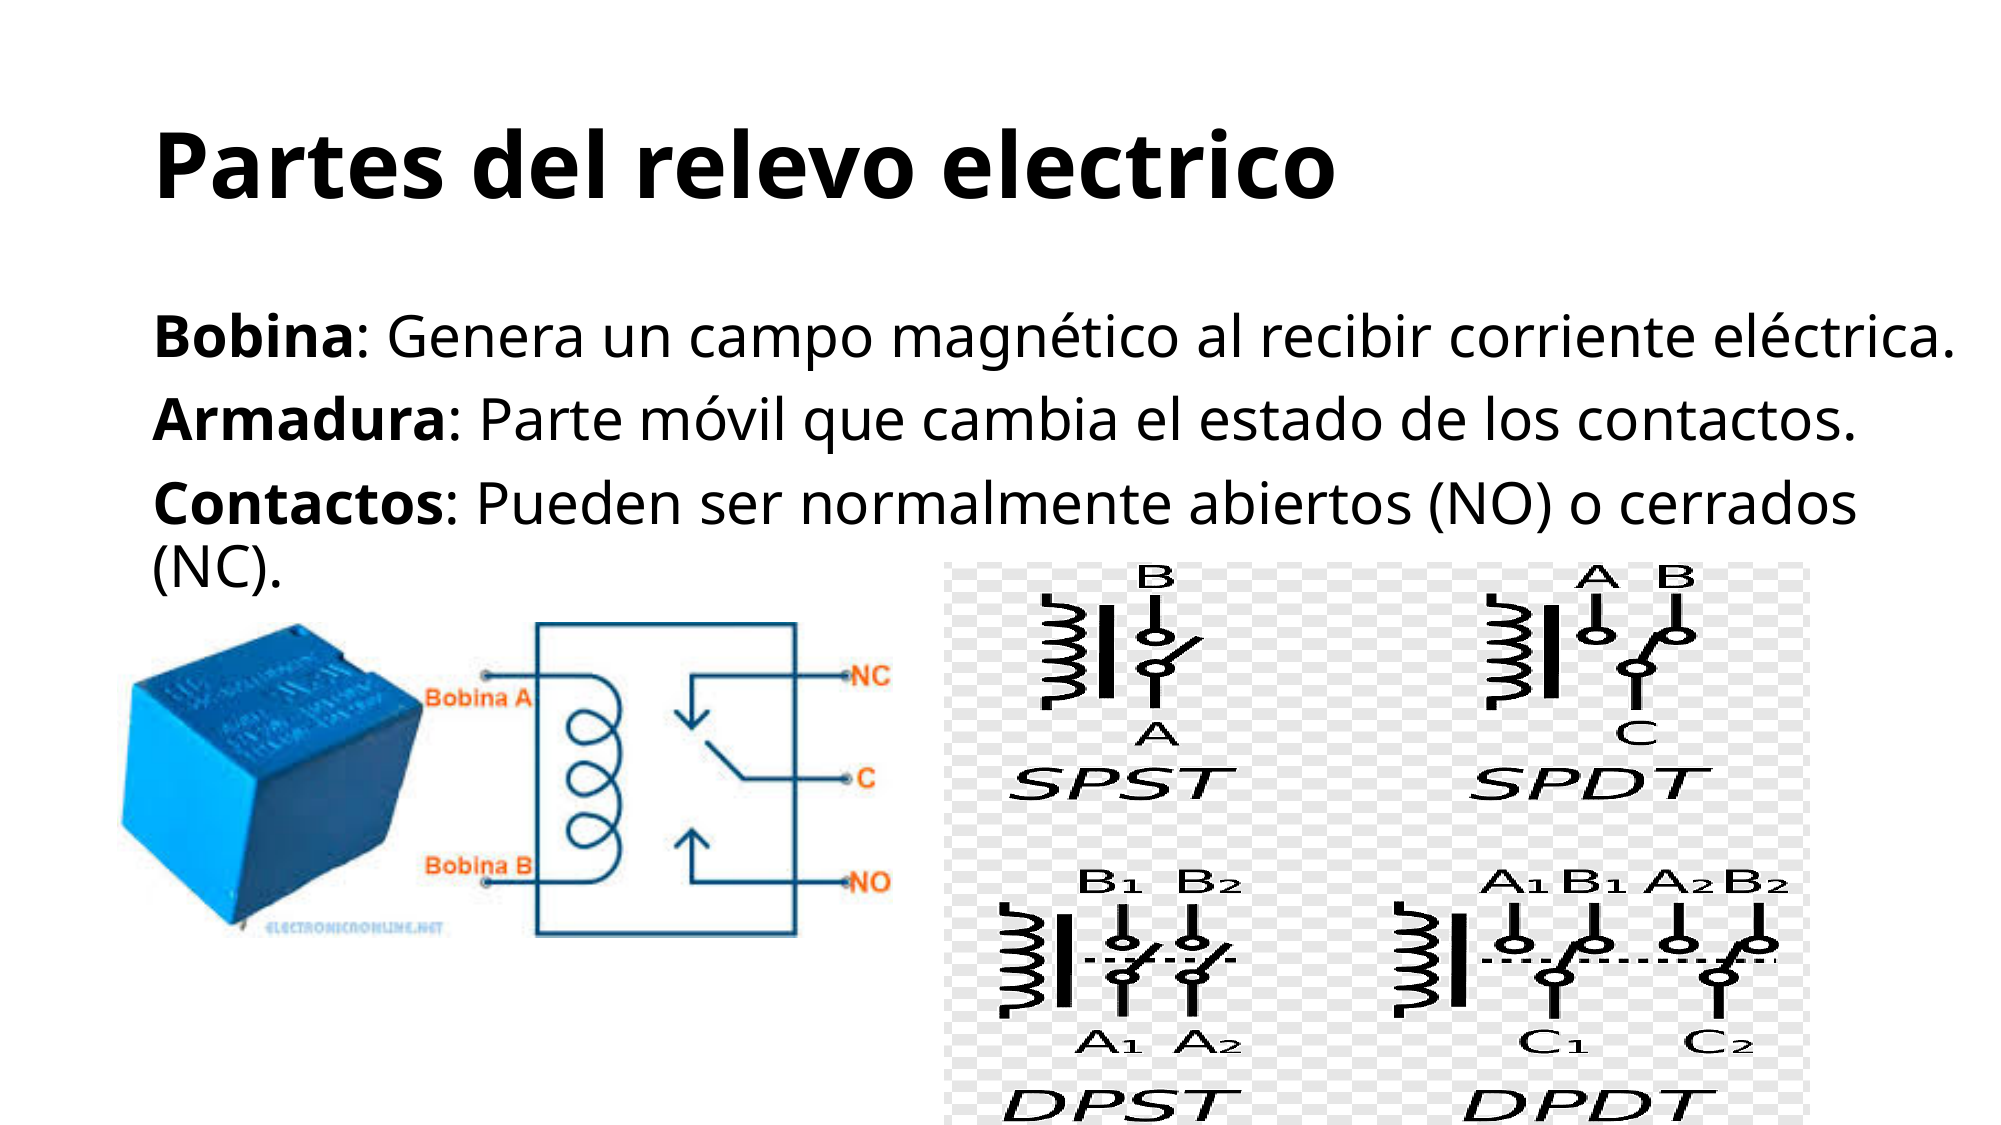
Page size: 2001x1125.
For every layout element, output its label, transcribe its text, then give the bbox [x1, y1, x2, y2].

title Partes del relevo electrico [137, 59, 1863, 278]
picture [116, 621, 894, 938]
list Bobina: Genera un campo magnético al recibir corriente eléctrica. Armadura: Parte móvil que cambia el estado de los contactos. Contactos: Pueden ser normalmente abiertos (NO) o cerrados (NC). [137, 299, 2000, 1014]
picture [943, 561, 1811, 1125]
